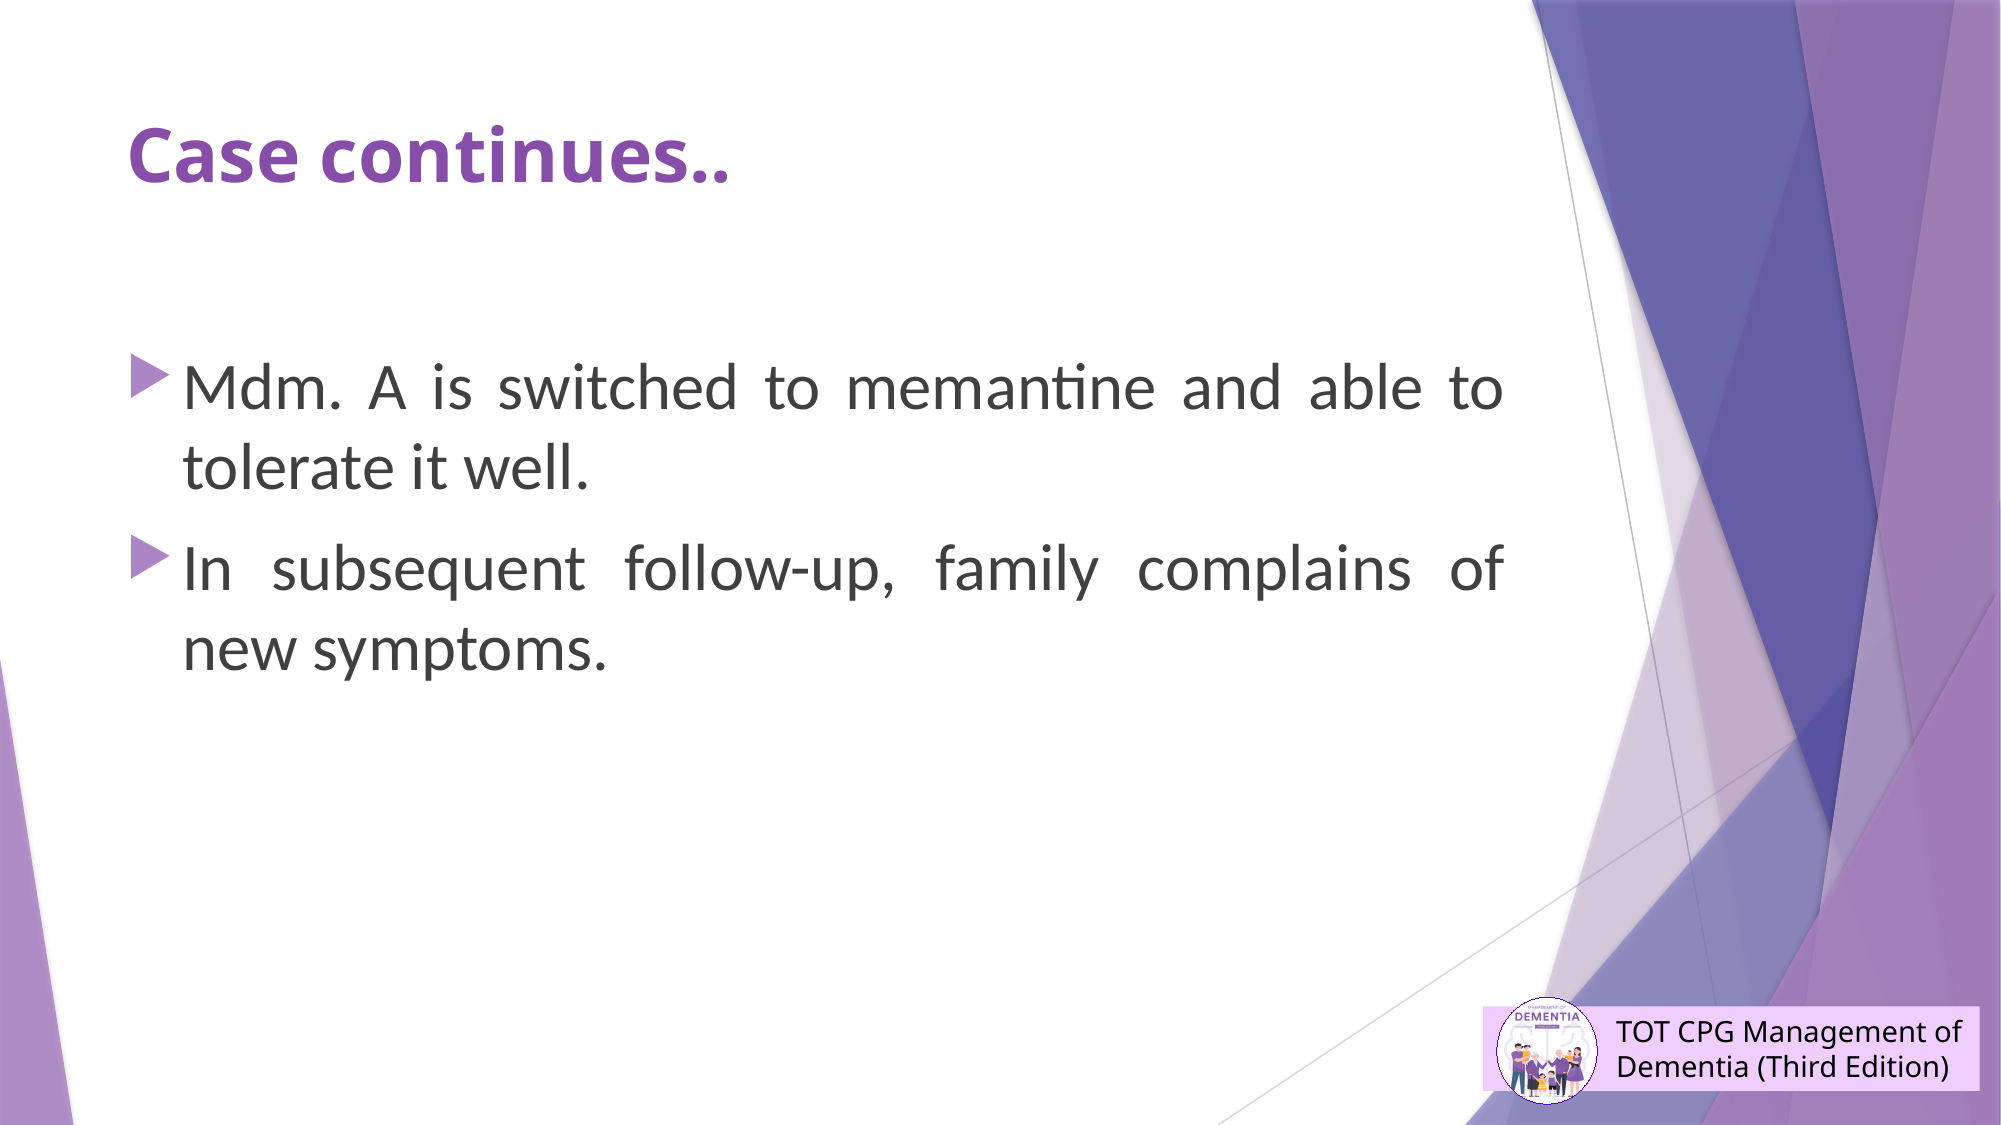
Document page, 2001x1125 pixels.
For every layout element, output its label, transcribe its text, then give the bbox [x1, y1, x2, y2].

slide_number 8 [1409, 991, 1522, 1051]
title Case continues.. [111, 99, 1522, 317]
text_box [1482, 996, 1981, 1105]
list Mdm. A is switched to memantine and able to tolerate it well. In subsequent follow-up, family complains of new symptoms. [111, 335, 1522, 973]
